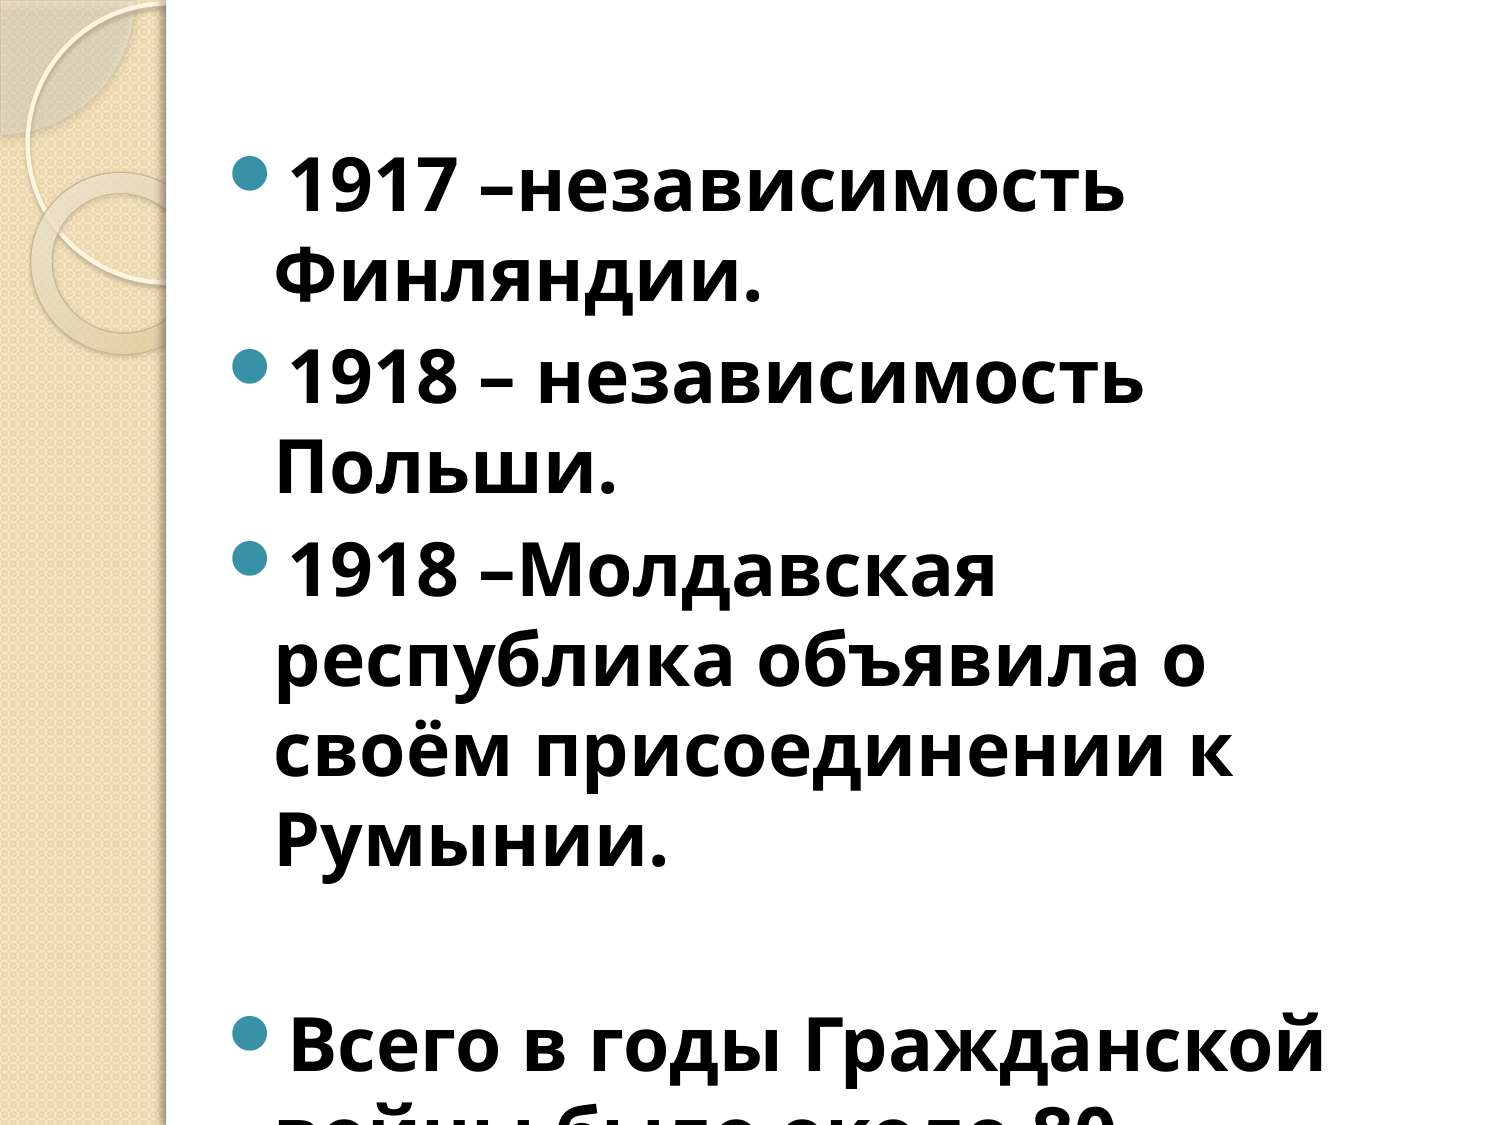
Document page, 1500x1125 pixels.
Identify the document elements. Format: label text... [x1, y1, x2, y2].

list 1917 –независимость Финляндии. 1918 – независимость Польши. 1918 –Молдавская республика объявила о своём присоединении к Румынии. Всего в годы Гражданской войны было около 80 национально – государственных образований. [199, 128, 1466, 1025]
